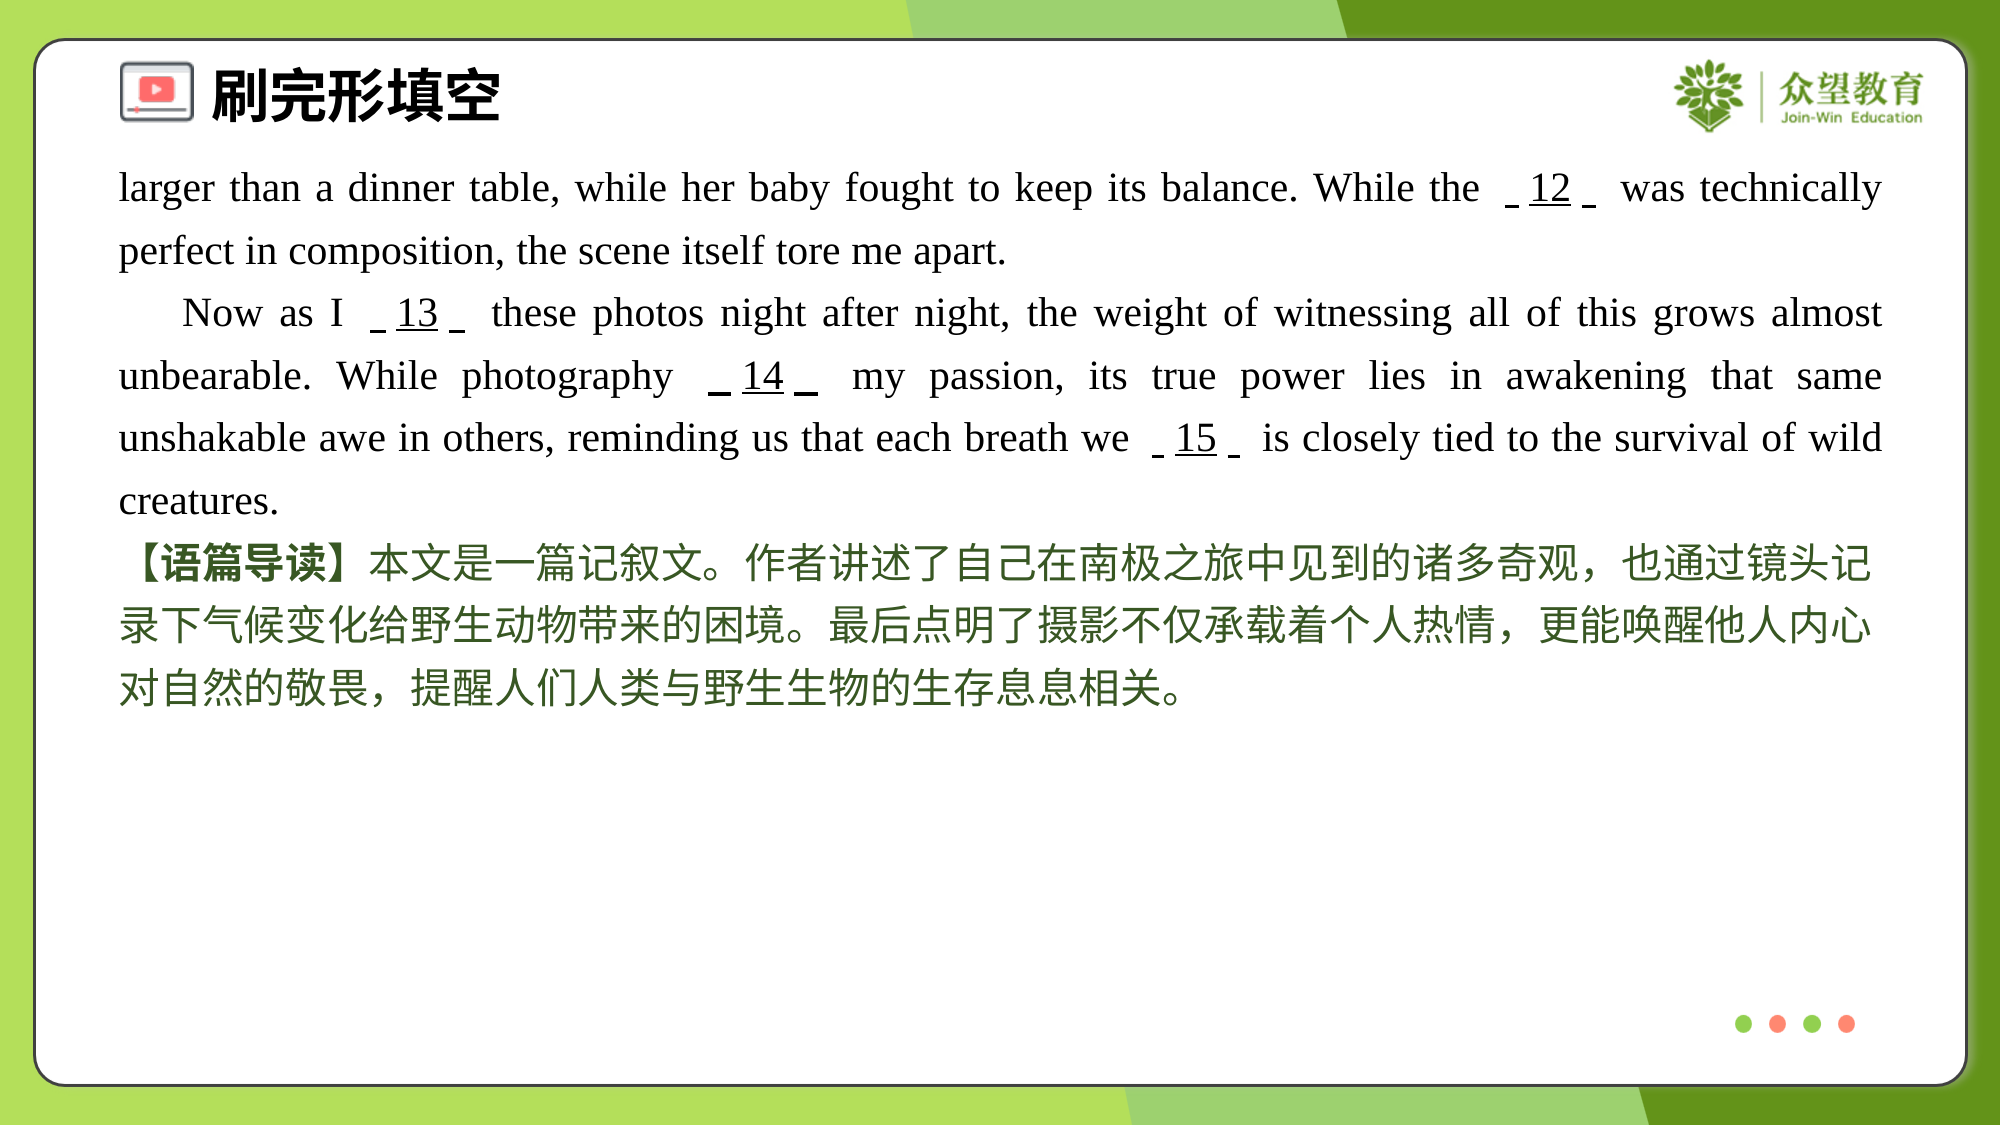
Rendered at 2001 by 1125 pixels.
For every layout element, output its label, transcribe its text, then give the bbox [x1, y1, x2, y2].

text_box larger than a dinner table, while her baby fought to keep its balance. While the . .12. . was technically perfect in composition, the scene itself tore me apart. Now as I . .13. . these photos night after night, the weight of witnessing all of this grows almost unbearable. While photography . .14. . my passion, its true power lies in awakening that same unshakable awe in others, reminding us that each breath we . .15. . is closely tied to the survival of wild creatures. [118, 147, 1883, 518]
text_box 【语篇导读】本文是一篇记叙文。作者讲述了自己在南极之旅中见到的诸多奇观，也通过镜头记录下气候变化给野生动物带来的困境。最后点明了摄影不仅承载着个人热情，更能唤醒他人内心对自然的敬畏，提醒人们人类与野生生物的生存息息相关。 [118, 524, 1883, 707]
picture [0, 0, 2000, 1125]
